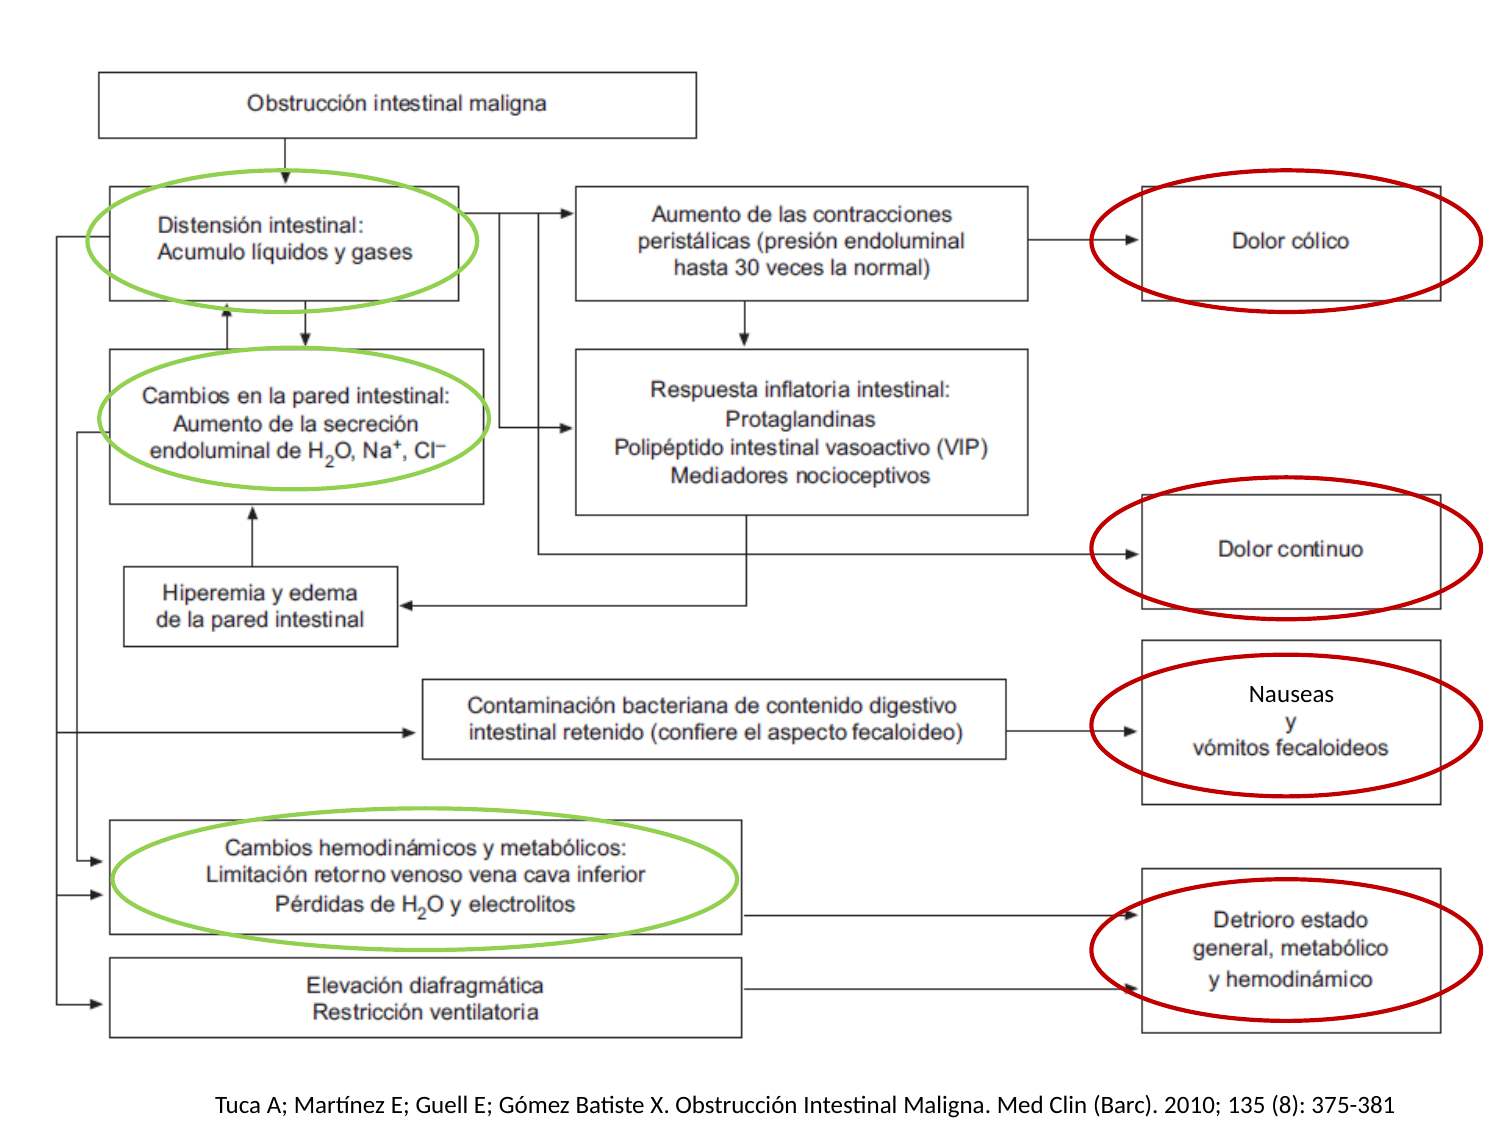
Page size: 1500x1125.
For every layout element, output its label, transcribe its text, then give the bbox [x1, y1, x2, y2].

picture [3, 61, 1495, 1059]
text_box Tuca A; Martínez E; Guell E; Gómez Batiste X. Obstrucción Intestinal Maligna. Med Clin (Barc). 2010; 135 (8): 375-381 [135, 1068, 1447, 1125]
